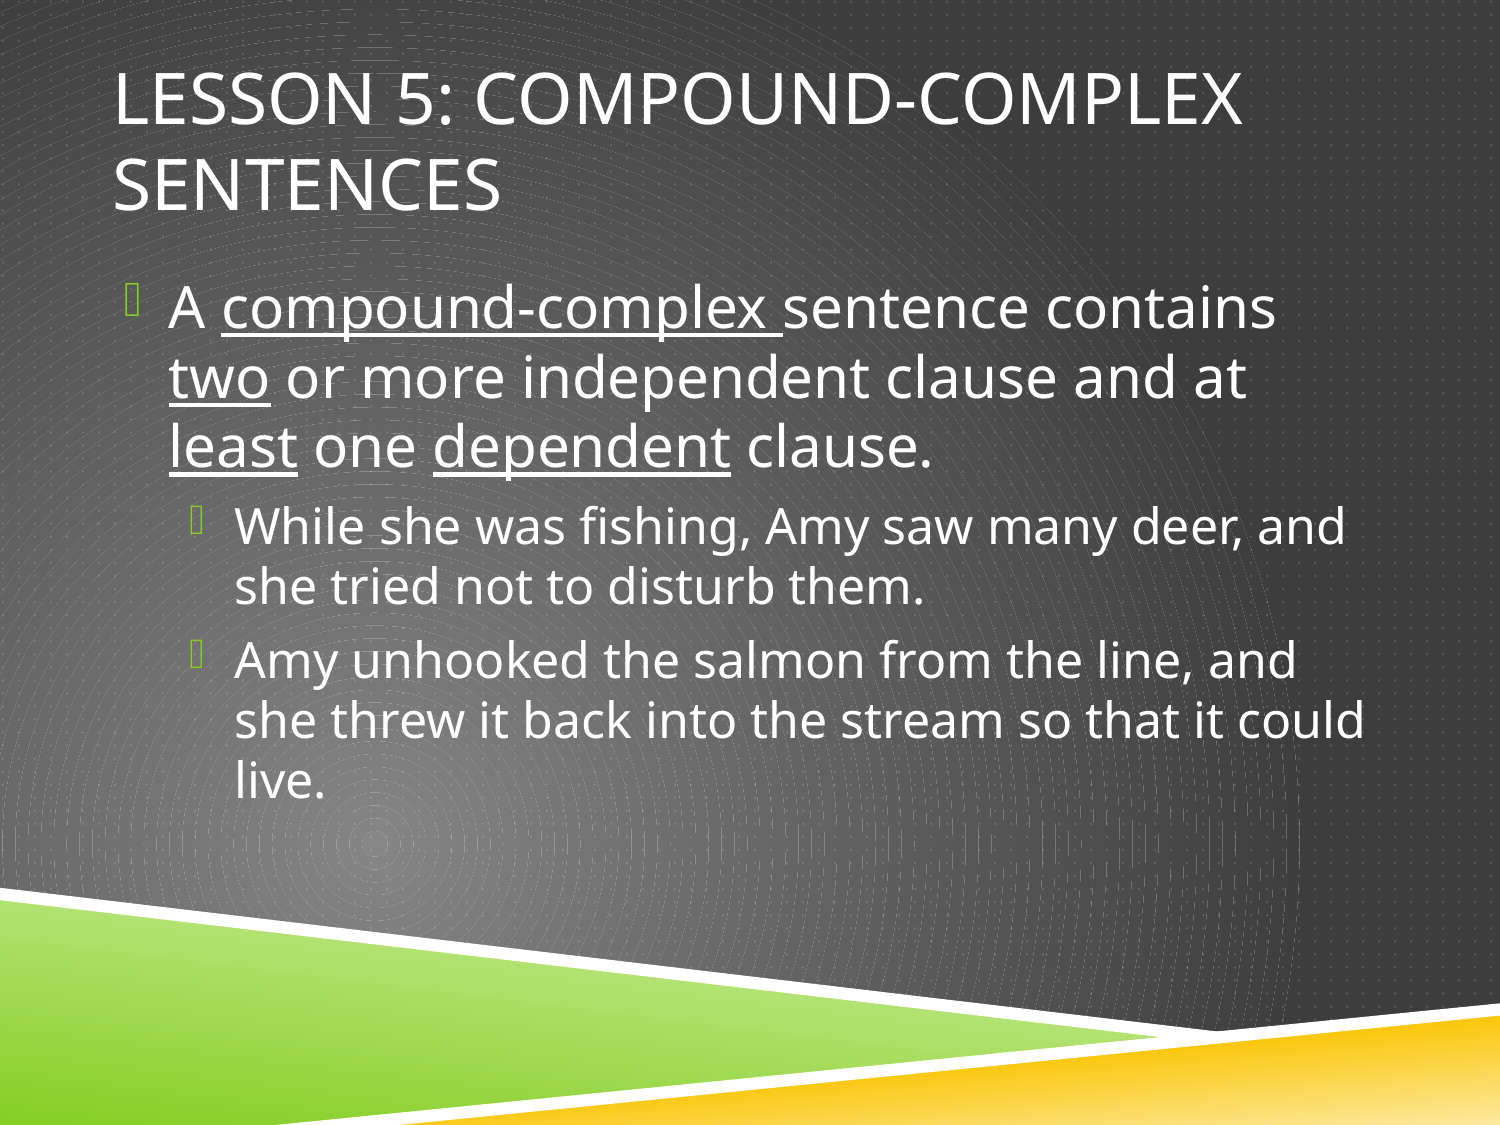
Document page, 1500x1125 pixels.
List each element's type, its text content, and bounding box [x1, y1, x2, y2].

list A compound-complex sentence contains two or more independent clause and at least one dependent clause. While she was fishing, Amy saw many deer, and she tried not to disturb them. Amy unhooked the salmon from the line, and she threw it back into the stream so that it could live. [112, 262, 1388, 875]
title Lesson 5: Compound-complex sentences [112, 45, 1388, 233]
